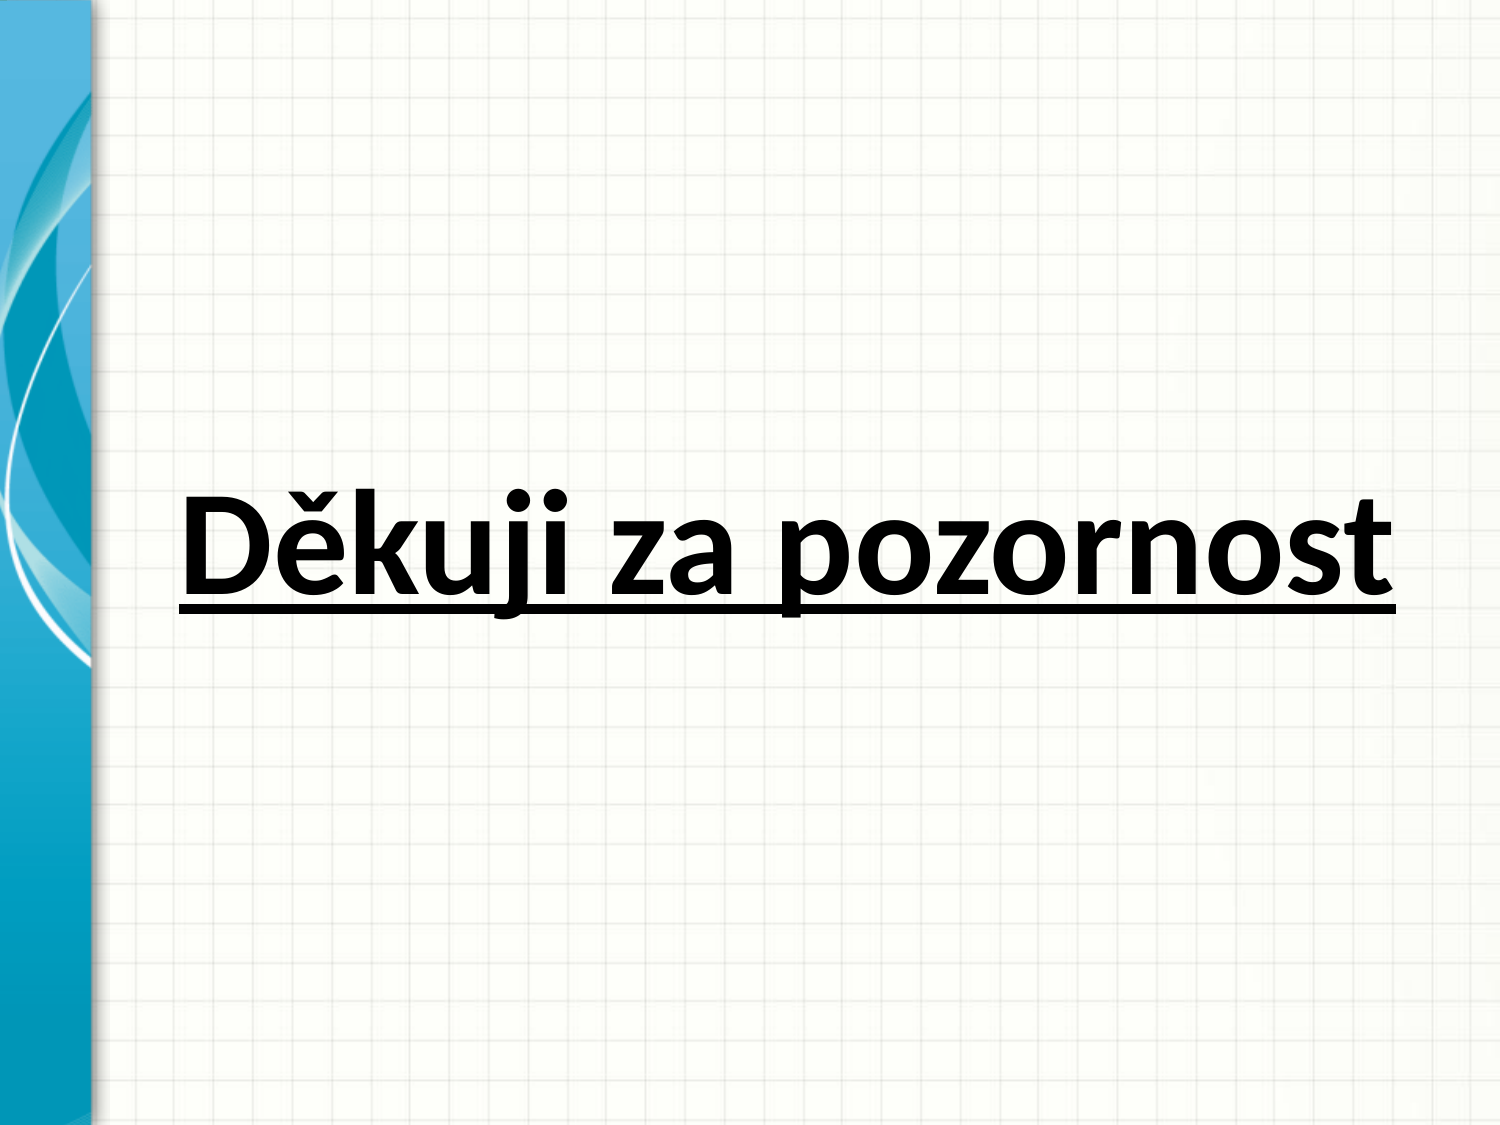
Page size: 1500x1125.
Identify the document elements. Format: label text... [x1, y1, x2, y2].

list Děkuji za pozornost [125, 227, 1450, 1125]
picture [0, 0, 1500, 1125]
